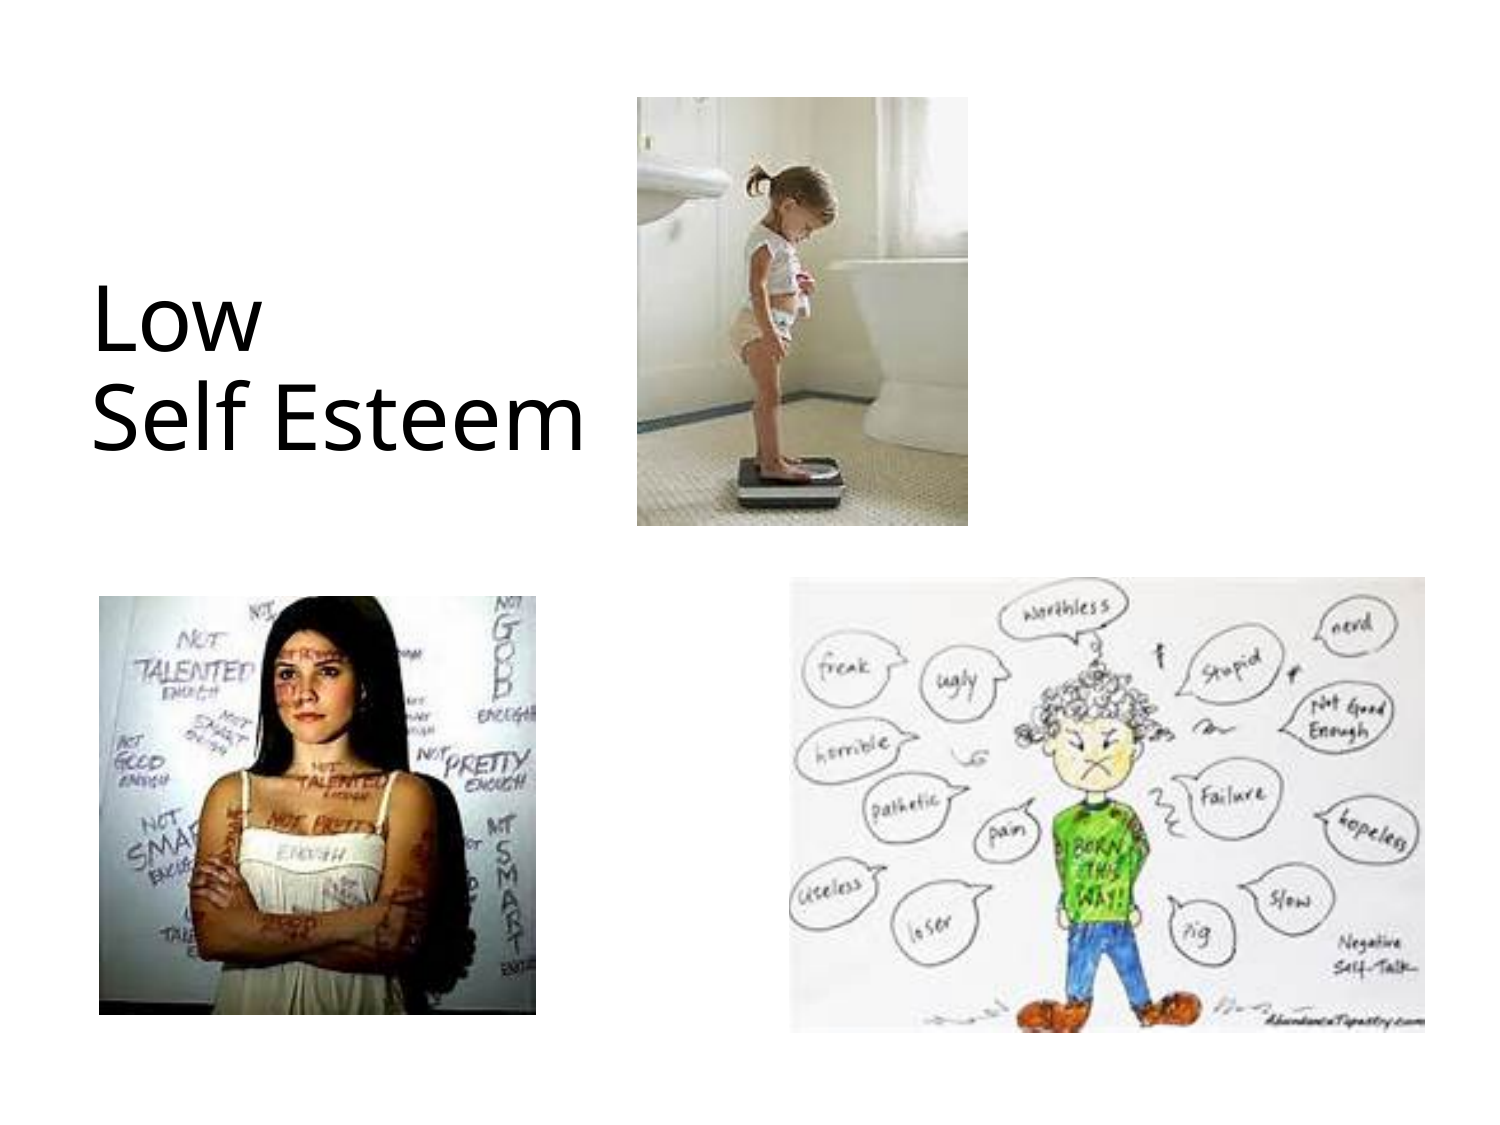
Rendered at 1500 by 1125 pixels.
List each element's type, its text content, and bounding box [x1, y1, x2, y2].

picture [789, 577, 1425, 1033]
picture [637, 97, 968, 526]
picture [99, 596, 536, 1015]
title Low Self Esteem [75, 194, 1425, 548]
